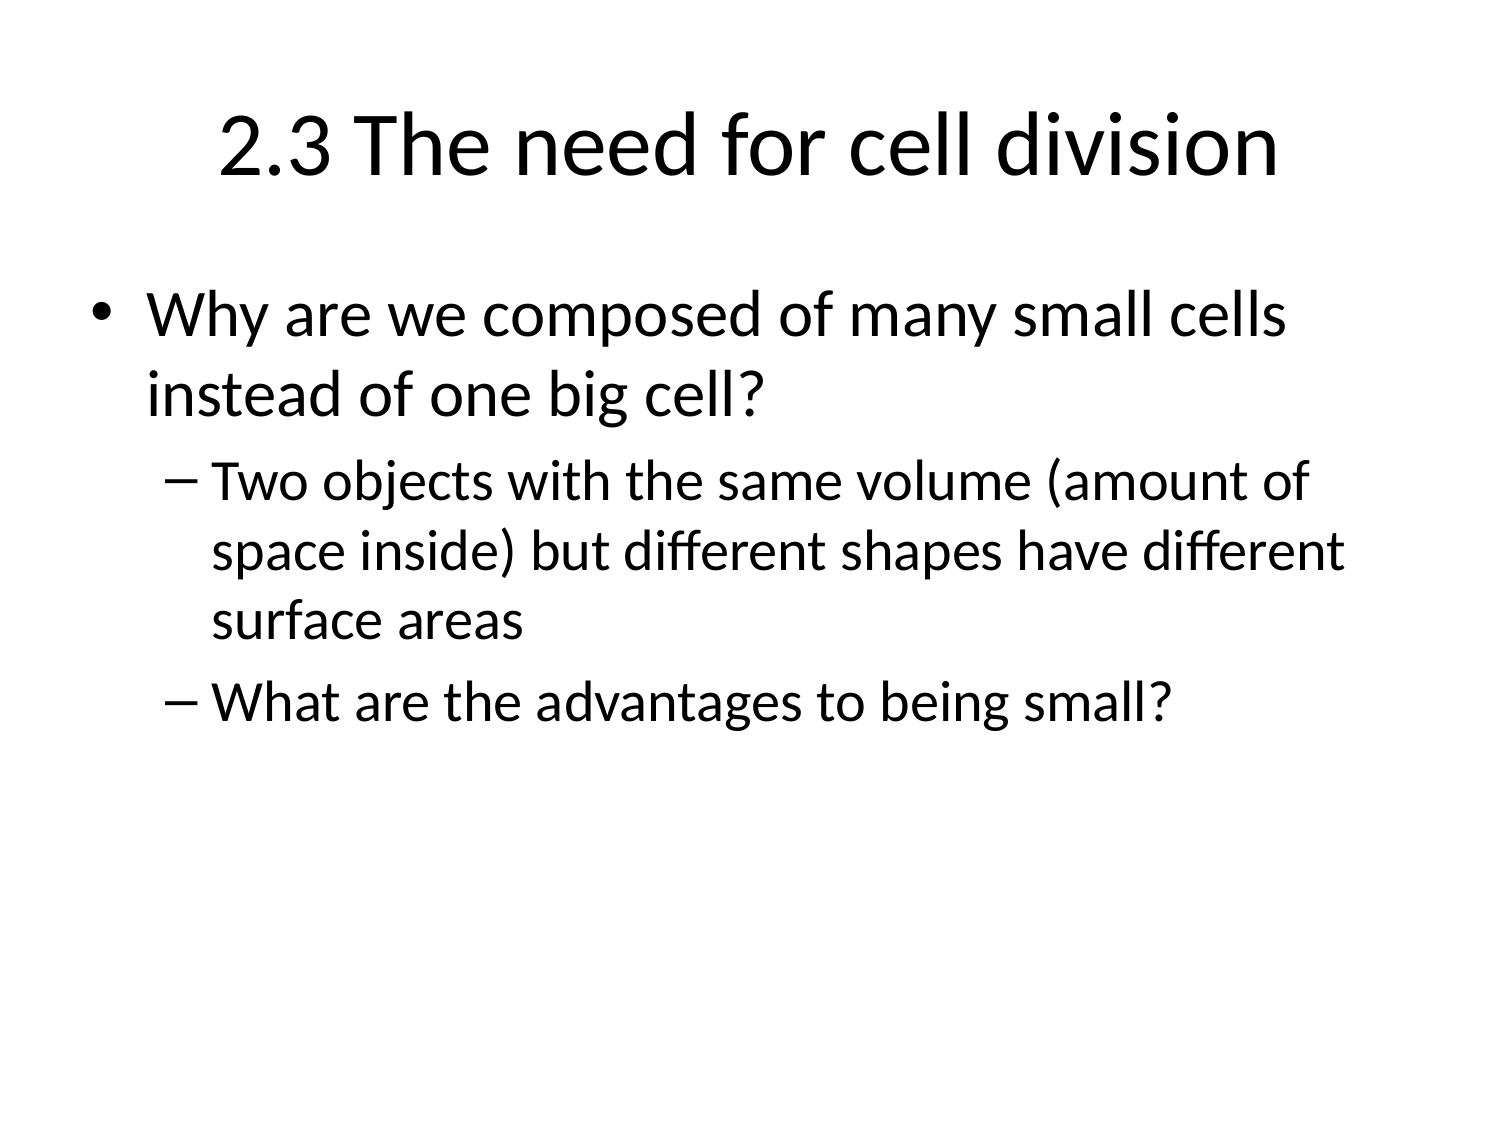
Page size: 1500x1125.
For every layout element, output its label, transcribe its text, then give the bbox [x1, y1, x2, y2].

list Why are we composed of many small cells instead of one big cell? Two objects with the same volume (amount of space inside) but different shapes have different surface areas What are the advantages to being small? [75, 262, 1425, 1005]
title 2.3 The need for cell division [75, 45, 1425, 233]
